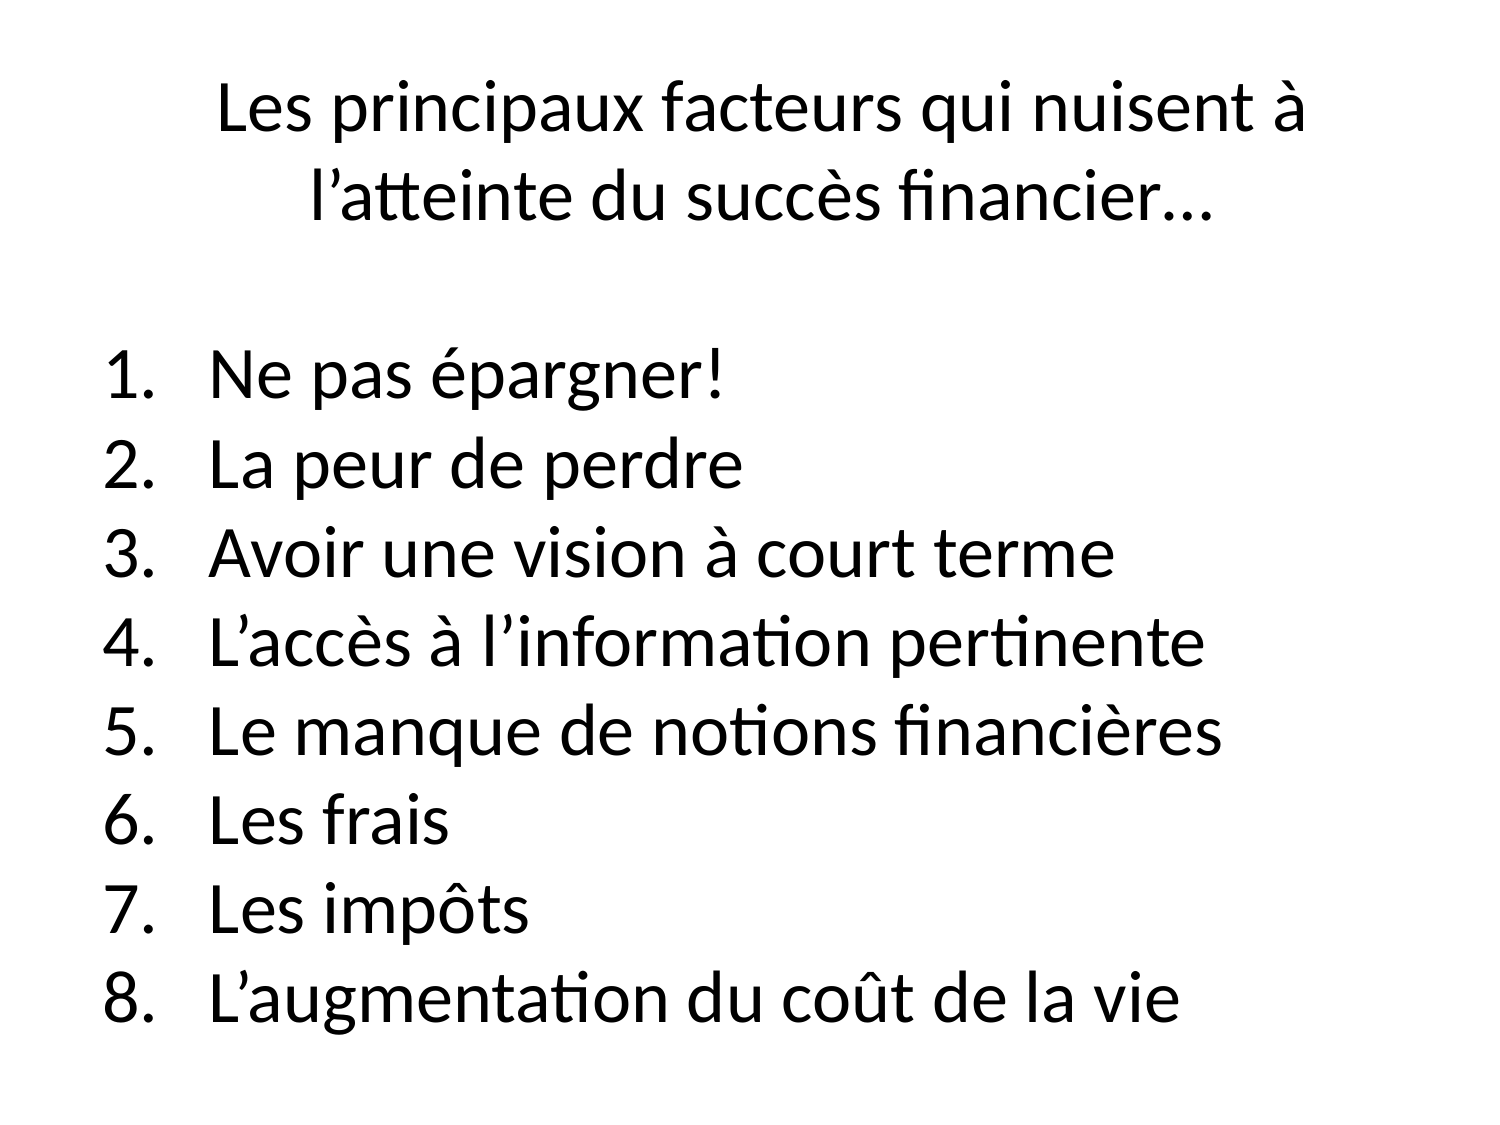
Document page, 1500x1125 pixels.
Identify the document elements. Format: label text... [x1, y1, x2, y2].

text_box Les principaux facteurs qui nuisent à l’atteinte du succès financier… Ne pas épargner! La peur de perdre Avoir une vision à court terme L’accès à l’information pertinente Le manque de notions financières Les frais Les impôts L’augmentation du coût de la vie [87, 50, 1438, 1063]
